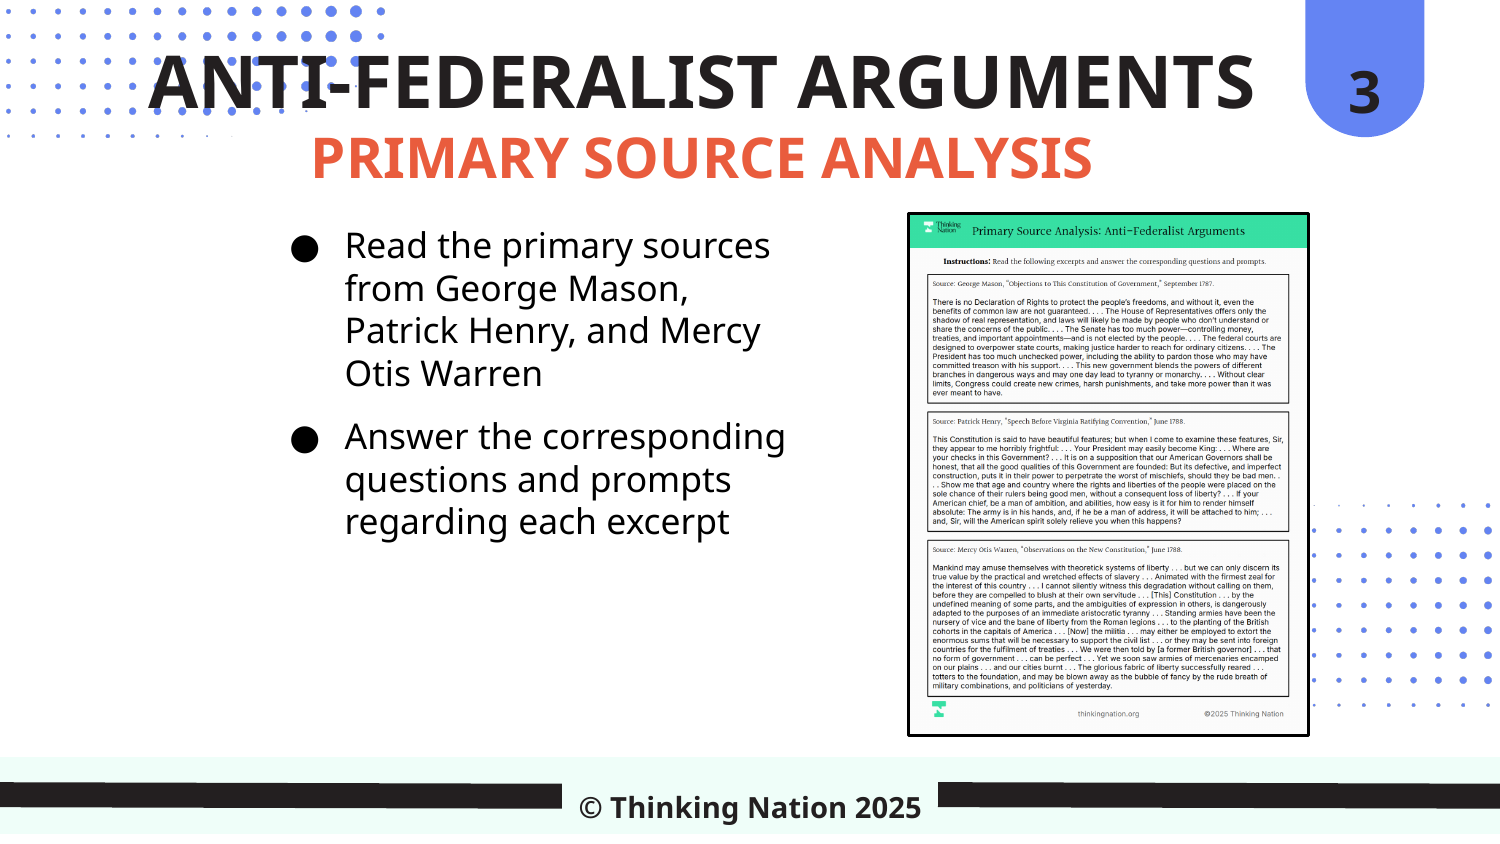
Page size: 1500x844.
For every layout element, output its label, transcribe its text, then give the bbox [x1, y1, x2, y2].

text_box Read the primary sources from George Mason, Patrick Henry, and Mercy Otis Warren Answer the corresponding questions and prompts regarding each excerpt [269, 223, 810, 542]
text_box [0, 0, 385, 138]
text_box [1300, 0, 1430, 138]
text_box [0, 756, 1500, 835]
picture [909, 214, 1308, 735]
text_box ANTI-FEDERALIST ARGUMENTS PRIMARY SOURCE ANALYSIS [126, 35, 1279, 191]
text_box [1312, 503, 1500, 708]
